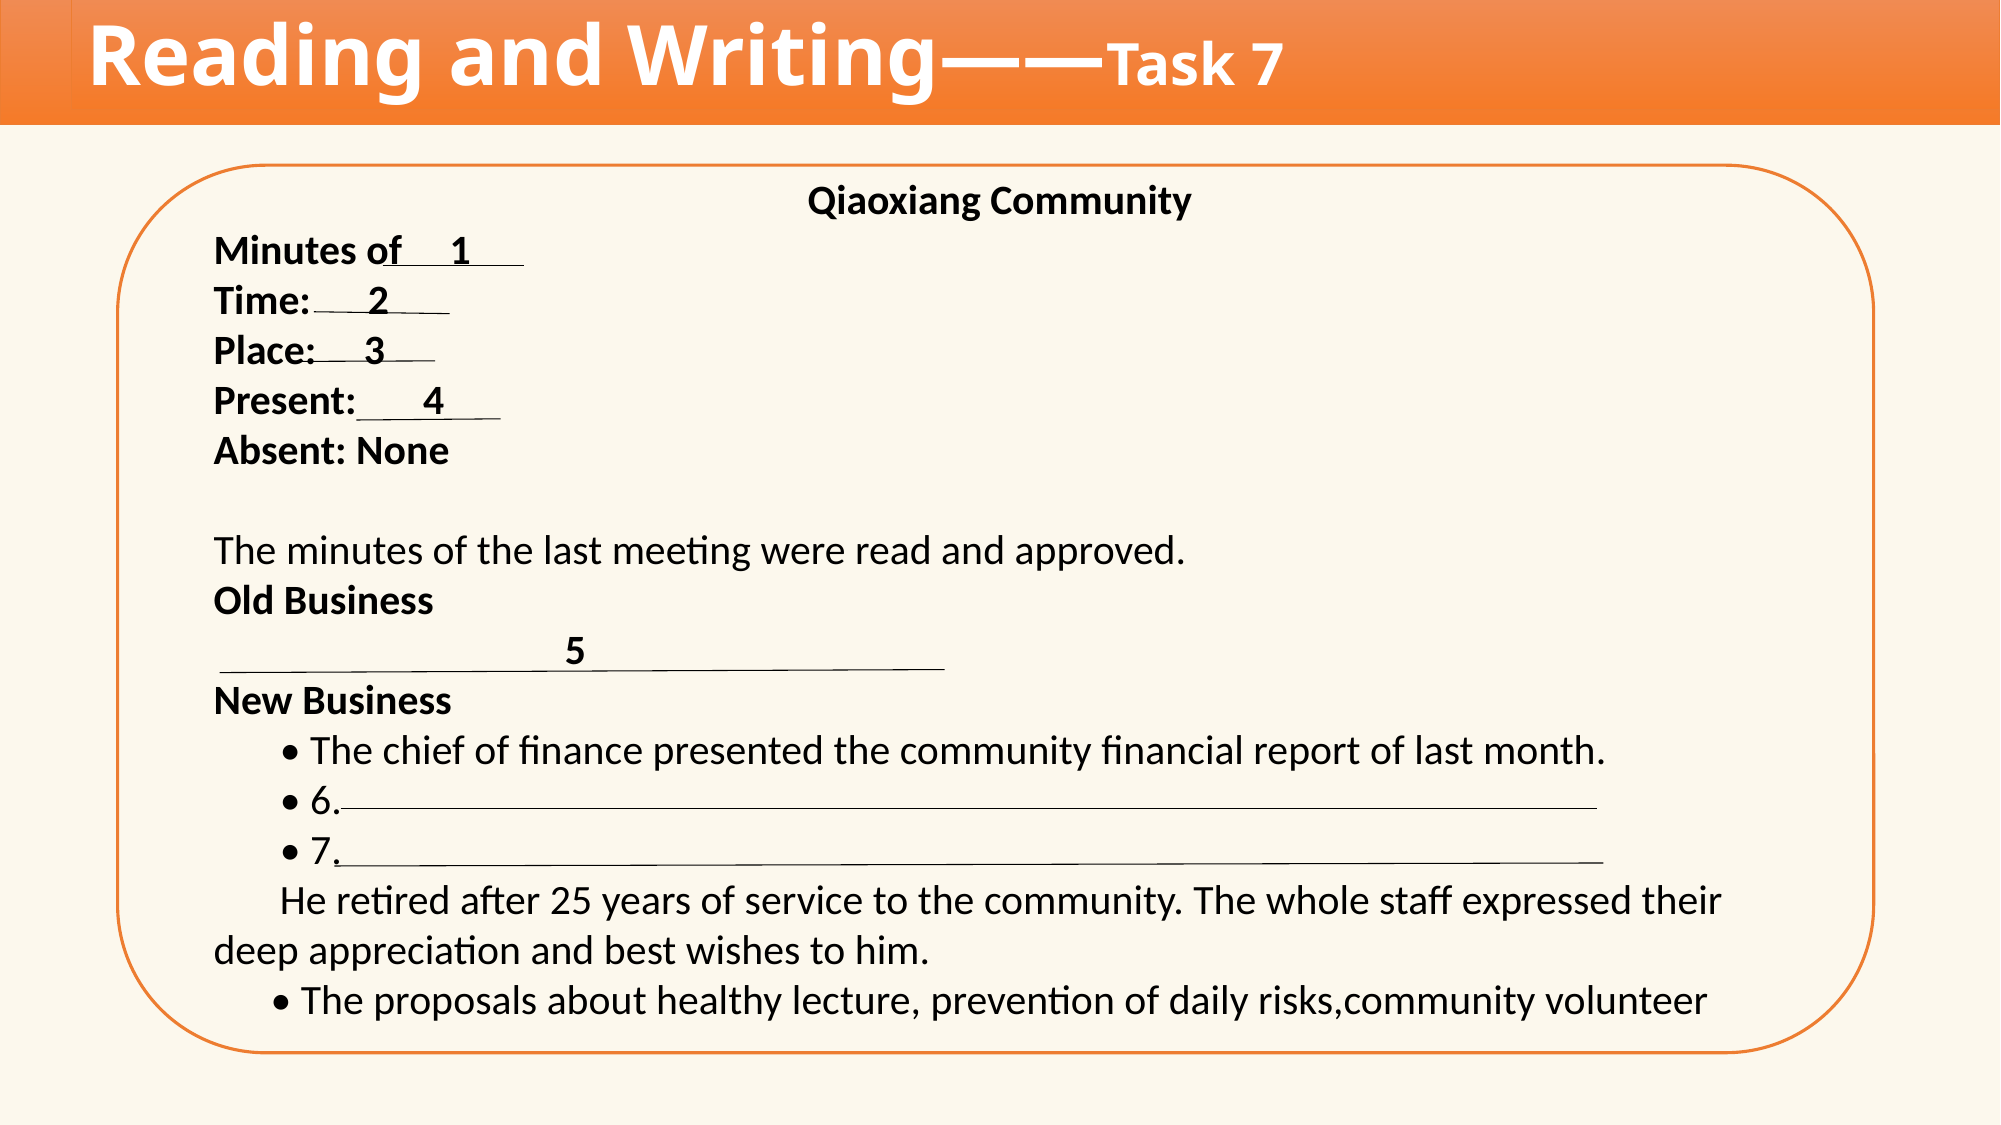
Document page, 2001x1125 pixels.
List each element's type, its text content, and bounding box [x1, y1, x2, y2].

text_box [334, 862, 1604, 867]
text_box Qiaoxiang Community Minutes of 1 Time: 2 Place: 3 Present: 4 Absent: None The minutes of the last meeting were read and approved. Old Business 5 New Business • The chief of finance presented the community financial report of last month. • 6. • 7. He retired after 25 years of service to the community. The whole staff expressed their deep appreciation and best wishes to him. • The proposals about healthy lecture, prevention of daily risks,community volunteer [198, 165, 1802, 1031]
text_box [0, 0, 2000, 125]
text_box [116, 180, 1875, 1054]
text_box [219, 669, 945, 673]
